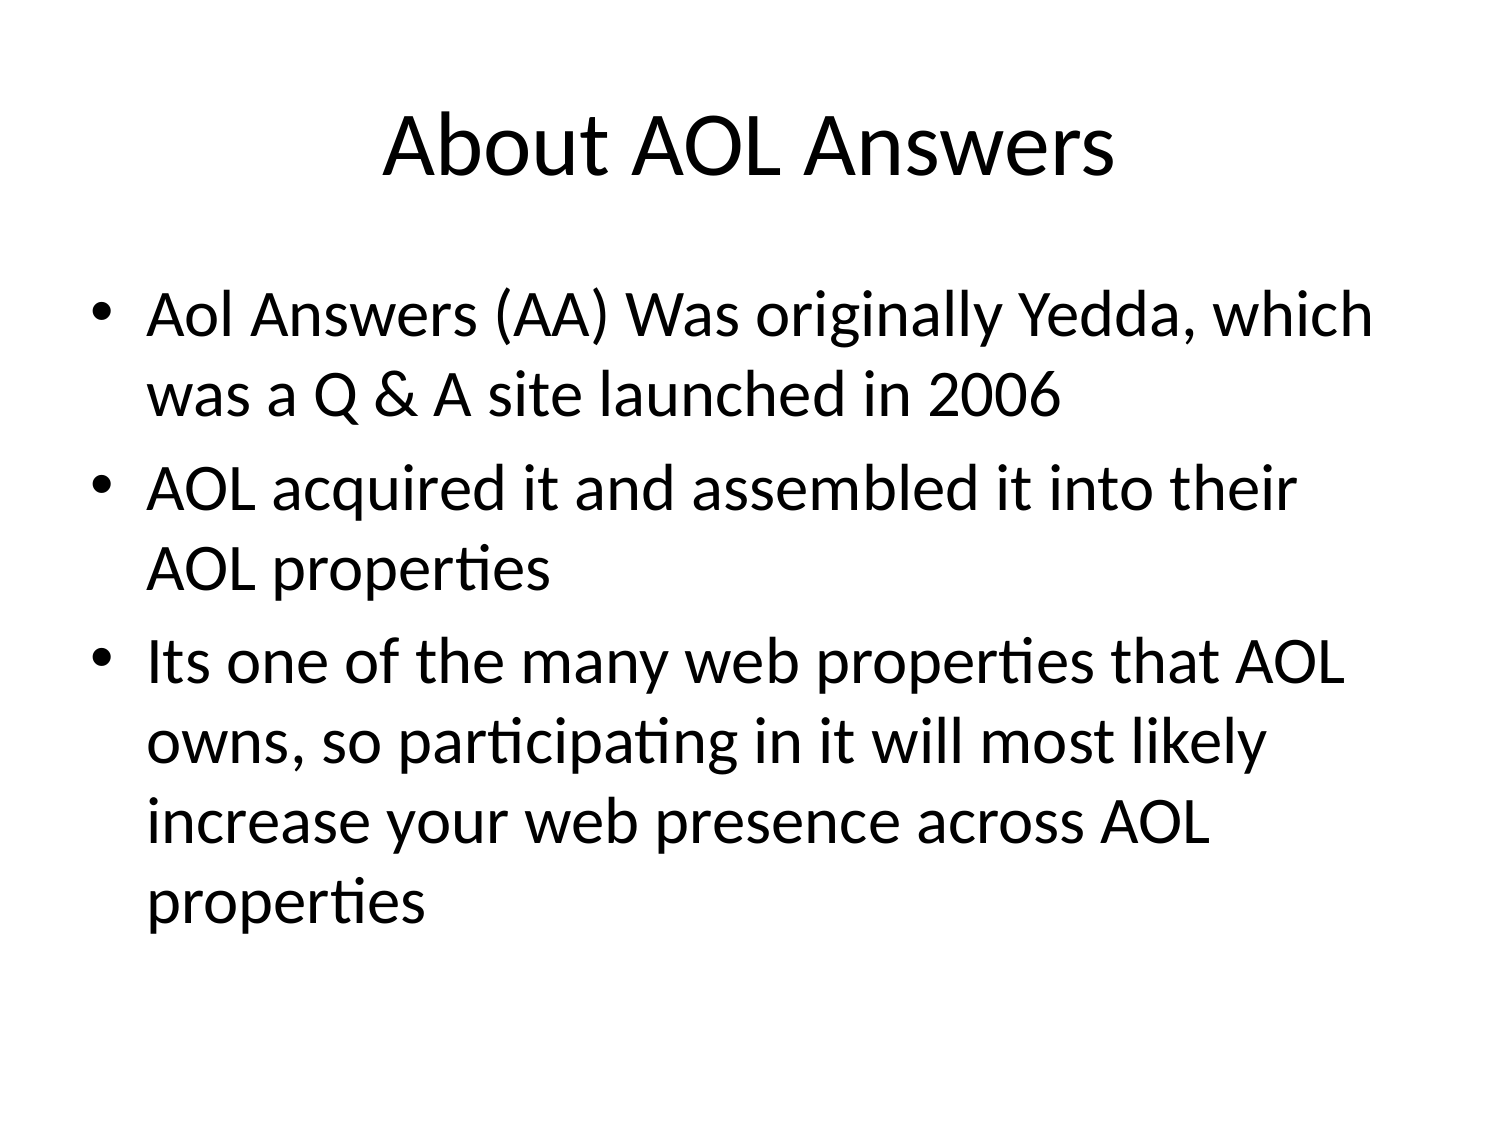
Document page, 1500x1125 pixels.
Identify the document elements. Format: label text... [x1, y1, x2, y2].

list Aol Answers (AA) Was originally Yedda, which was a Q & A site launched in 2006 AOL acquired it and assembled it into their AOL properties Its one of the many web properties that AOL owns, so participating in it will most likely increase your web presence across AOL properties [75, 262, 1425, 1005]
title About AOL Answers [75, 45, 1425, 233]
